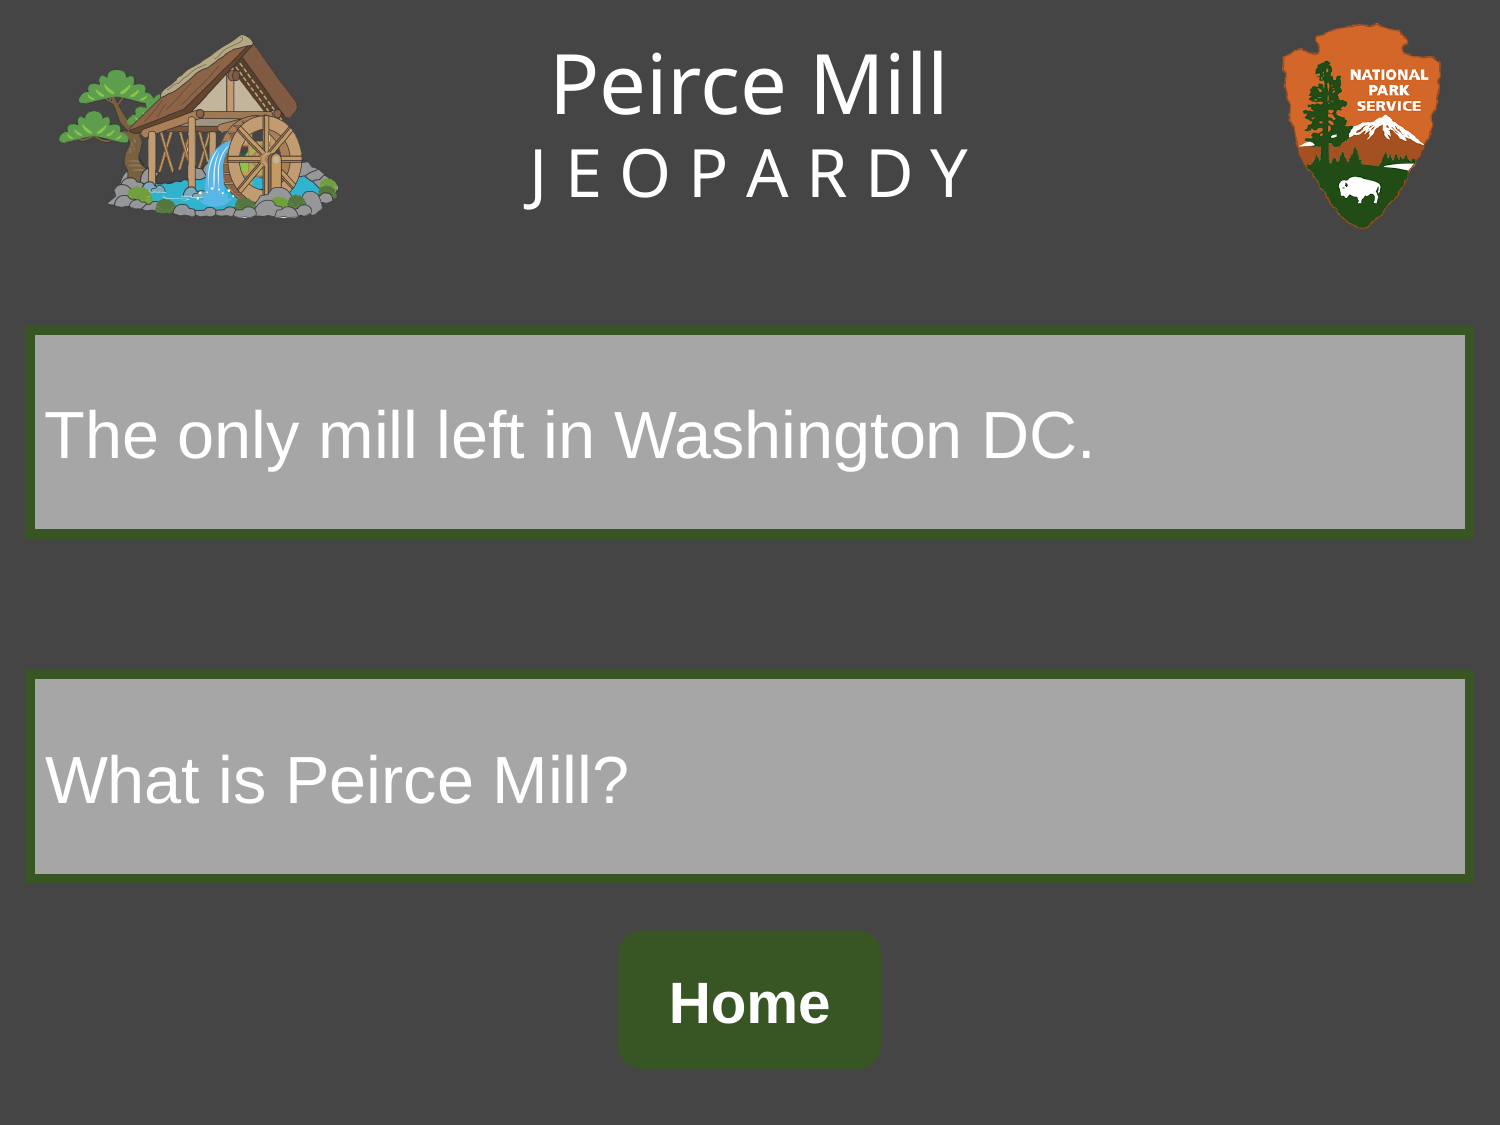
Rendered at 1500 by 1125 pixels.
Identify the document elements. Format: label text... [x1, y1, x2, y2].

text_box The only mill left in Washington DC. [30, 329, 1470, 535]
text_box Peirce Mill J E O P A R D Y [58, 23, 1282, 219]
text_box Home [617, 929, 883, 1070]
picture [58, 34, 338, 218]
picture [1282, 23, 1441, 229]
text_box What is Peirce Mill? [30, 674, 1470, 879]
